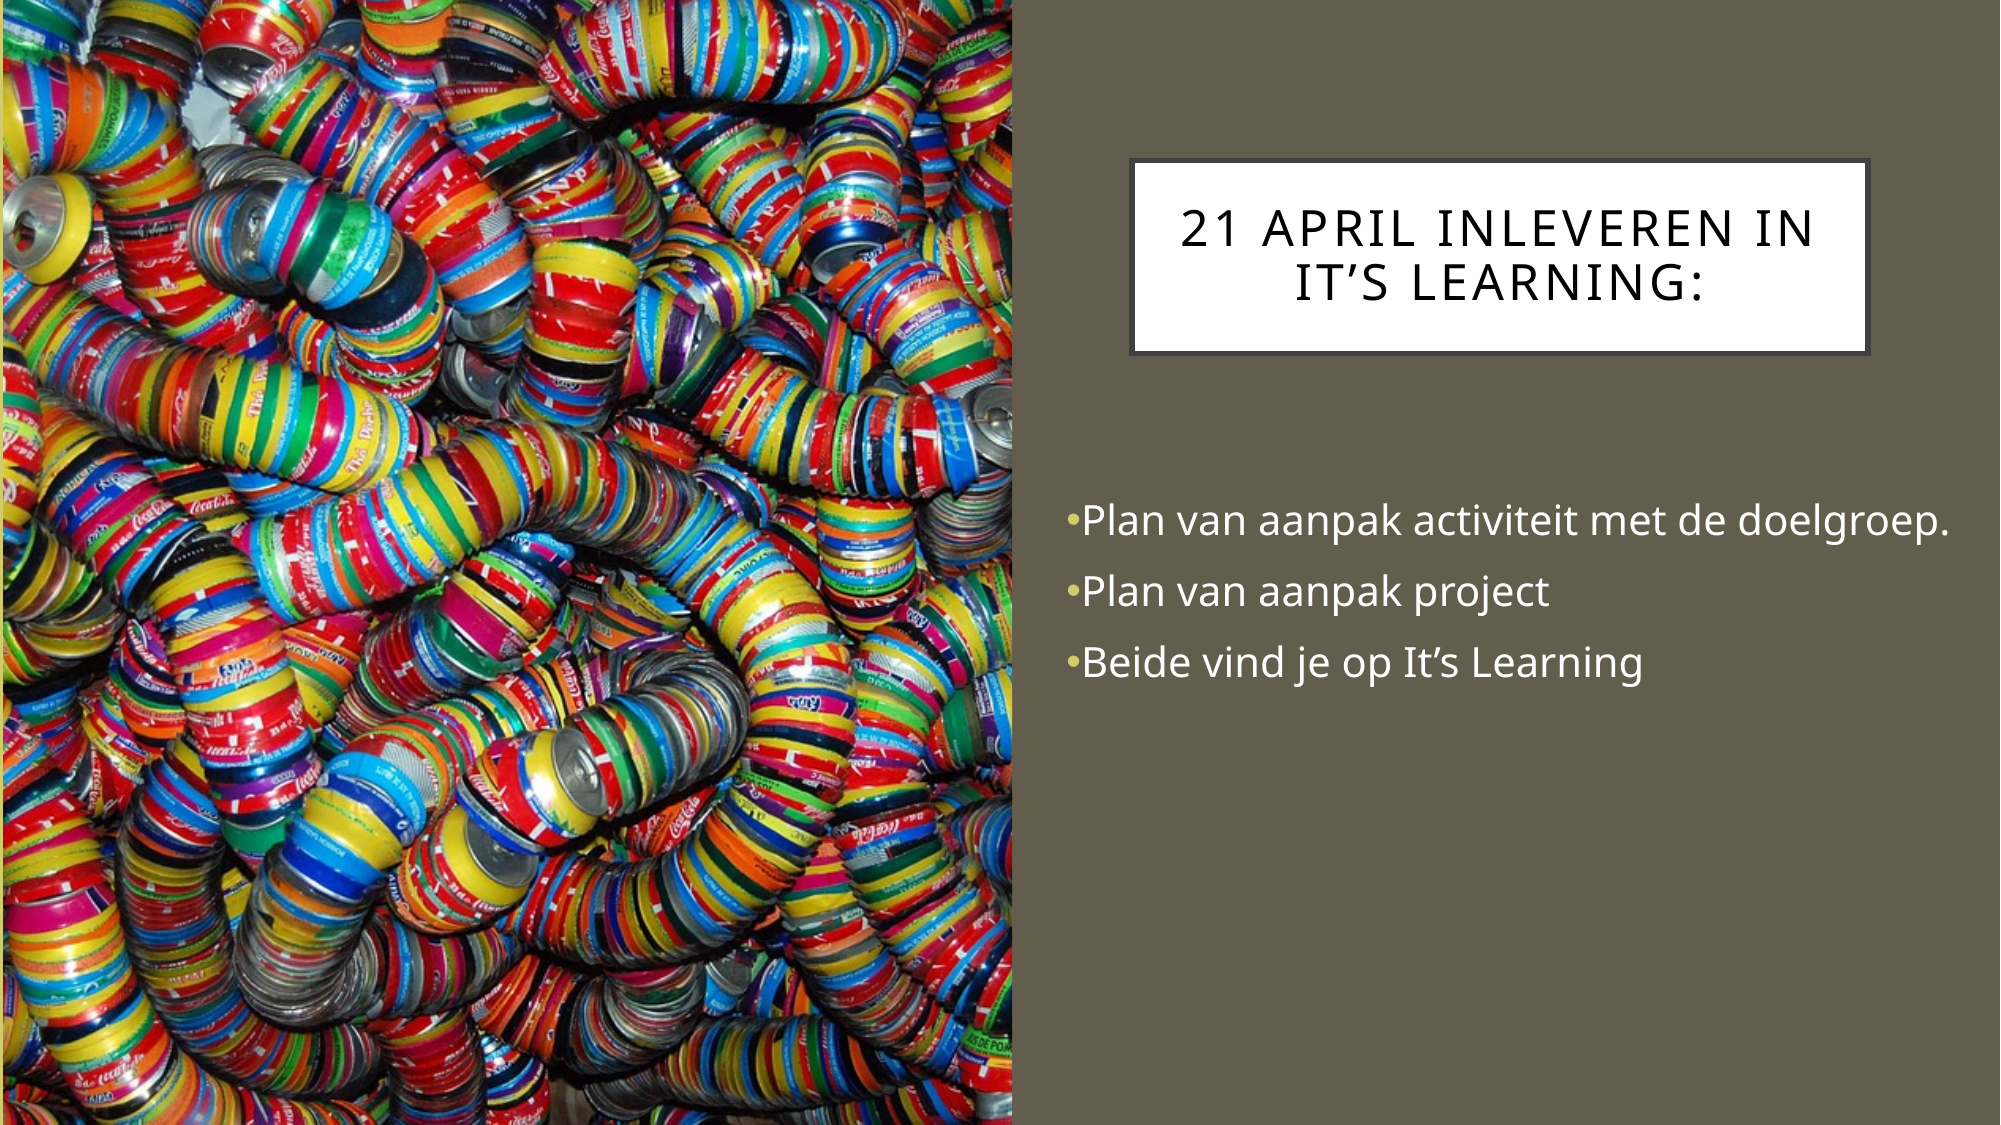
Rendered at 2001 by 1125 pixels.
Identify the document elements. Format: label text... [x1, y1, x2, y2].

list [3, 0, 1013, 1125]
title 21 april inleveren in it’s learning: [1129, 158, 1871, 356]
list Plan van aanpak activiteit met de doelgroep. Plan van aanpak project Beide vind je op It’s Learning [1013, 430, 2000, 965]
